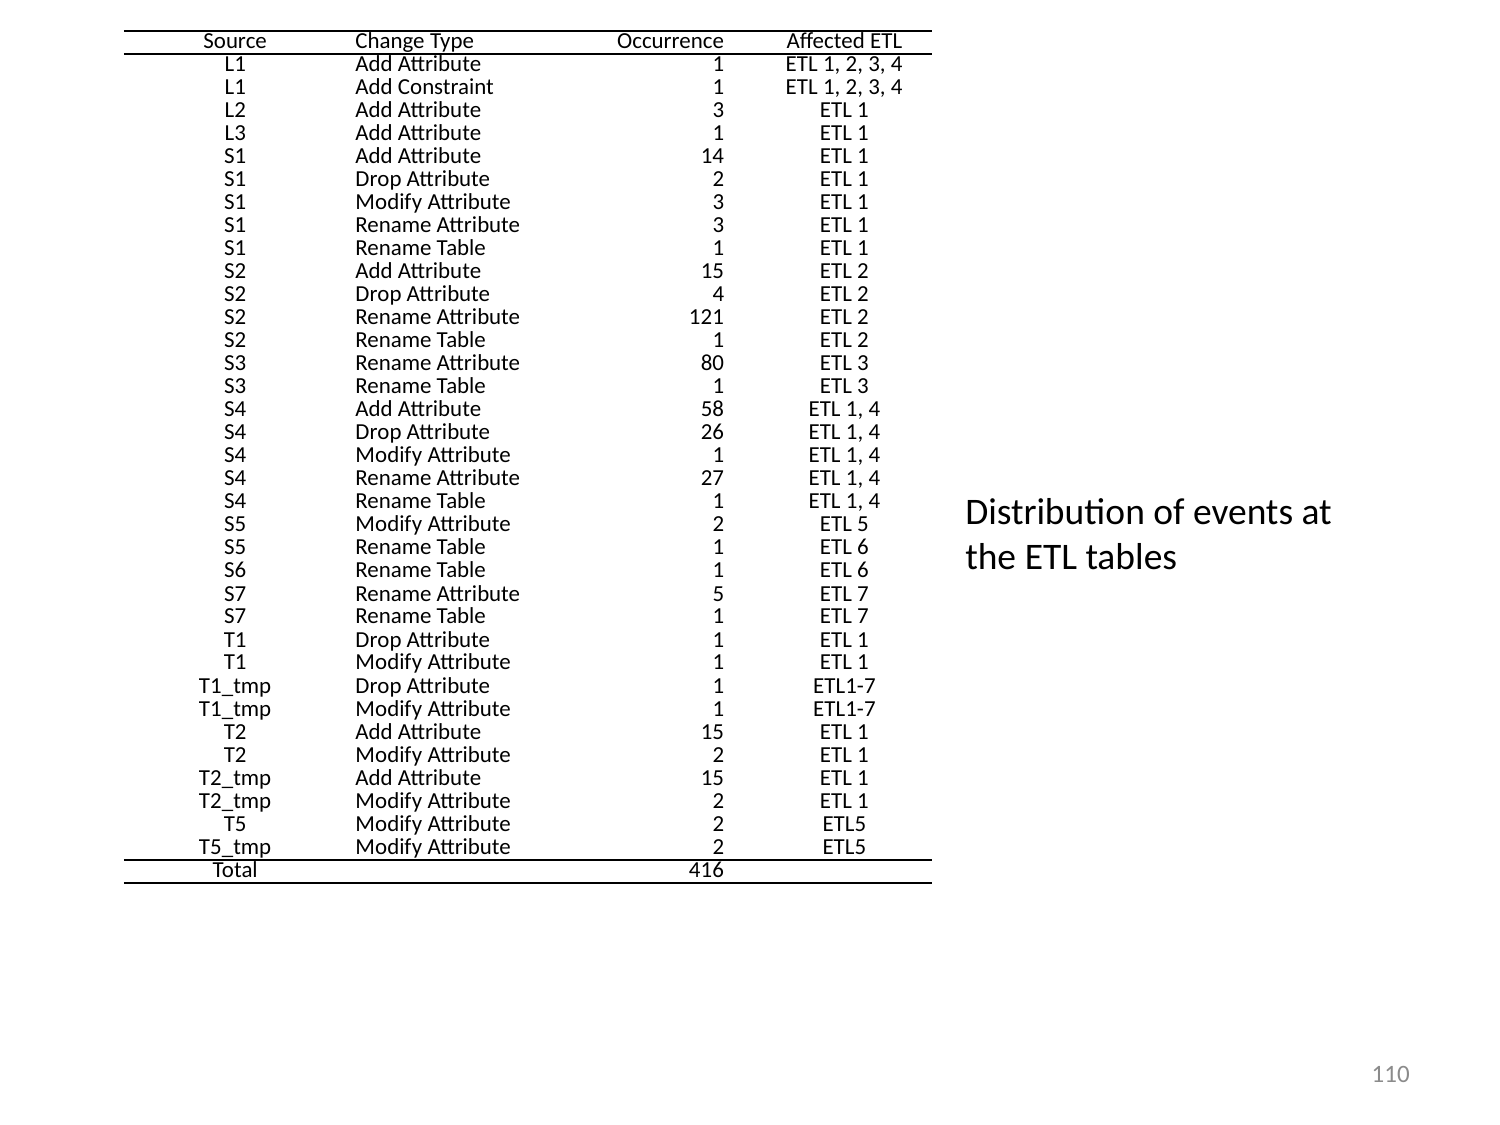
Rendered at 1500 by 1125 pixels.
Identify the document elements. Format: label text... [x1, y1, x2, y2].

table_cell ETL 1 [733, 123, 932, 146]
table_cell T2 [124, 745, 323, 768]
table_cell 1 [534, 238, 733, 261]
table_cell S6 [124, 561, 323, 584]
table_cell Drop Attribute [323, 630, 534, 653]
table_cell 15 [534, 722, 733, 745]
table_cell 1 [534, 77, 733, 100]
table_cell Rename Attribute [323, 584, 534, 607]
table_cell T2_tmp [124, 791, 323, 814]
table_cell Add Attribute [323, 399, 534, 422]
table_cell [323, 861, 534, 882]
table_cell ETL 1 [733, 169, 932, 192]
table_cell ETL 6 [733, 538, 932, 561]
table_cell ETL 3 [733, 376, 932, 399]
table_cell 2 [534, 515, 733, 538]
table_cell T1 [124, 653, 323, 676]
table_cell 3 [534, 192, 733, 215]
table_cell Add Attribute [323, 100, 534, 123]
table_cell 15 [534, 768, 733, 791]
text_box Distribution of events at the ETL tables [950, 479, 1352, 585]
table_cell ETL 1 [733, 192, 932, 215]
table_cell ETL 3 [733, 353, 932, 376]
table_cell Drop Attribute [323, 676, 534, 699]
table_cell ETL 1 [733, 745, 932, 768]
table_cell L3 [124, 123, 323, 146]
table_cell 416 [534, 861, 733, 882]
table_cell 27 [534, 469, 733, 492]
table_header Change Type [323, 32, 534, 53]
table_cell Add Attribute [323, 768, 534, 791]
table_cell S5 [124, 538, 323, 561]
table_cell ETL 5 [733, 515, 932, 538]
table_cell ETL 2 [733, 261, 932, 284]
table_cell L1 [124, 77, 323, 100]
table_cell 1 [534, 653, 733, 676]
table_cell S4 [124, 492, 323, 515]
table_cell S1 [124, 215, 323, 238]
table_cell ETL 1 [733, 791, 932, 814]
table_cell Modify Attribute [323, 192, 534, 215]
table_cell S1 [124, 146, 323, 169]
table_cell ETL 1 [733, 146, 932, 169]
table_cell 1 [534, 699, 733, 722]
table_cell ETL 1, 4 [733, 446, 932, 469]
table_cell 1 [534, 55, 733, 77]
table_cell Add Attribute [323, 55, 534, 77]
table_cell ETL 1 [733, 722, 932, 745]
table_cell Add Attribute [323, 146, 534, 169]
table_cell Rename Attribute [323, 469, 534, 492]
table_cell Modify Attribute [323, 699, 534, 722]
table_cell T2 [124, 722, 323, 745]
table_cell Rename Table [323, 492, 534, 515]
table_cell ETL1-7 [733, 699, 932, 722]
table_header Affected ETL [733, 32, 932, 53]
table_cell ETL 2 [733, 330, 932, 353]
table_cell 26 [534, 422, 733, 446]
table_cell Modify Attribute [323, 653, 534, 676]
table_cell 2 [534, 837, 733, 859]
table_cell S4 [124, 469, 323, 492]
table_cell Rename Table [323, 330, 534, 353]
table_cell S4 [124, 422, 323, 446]
table_cell ETL 7 [733, 584, 932, 607]
table_cell S1 [124, 192, 323, 215]
table_cell Rename Attribute [323, 307, 534, 330]
table_header Occurrence [534, 32, 733, 53]
table_cell ETL1-7 [733, 676, 932, 699]
table_cell Add Attribute [323, 261, 534, 284]
table_cell Modify Attribute [323, 515, 534, 538]
table_cell 80 [534, 353, 733, 376]
table_cell S5 [124, 515, 323, 538]
table_cell S1 [124, 238, 323, 261]
table_cell 1 [534, 492, 733, 515]
table_cell 5 [534, 584, 733, 607]
table_cell ETL 1, 2, 3, 4 [733, 55, 932, 77]
table_cell ETL5 [733, 837, 932, 859]
table_cell S7 [124, 607, 323, 630]
table_cell T1_tmp [124, 699, 323, 722]
table_cell S2 [124, 261, 323, 284]
table_cell Modify Attribute [323, 446, 534, 469]
table_cell ETL 1 [733, 100, 932, 123]
table_cell 1 [534, 561, 733, 584]
table_cell L1 [124, 55, 323, 77]
table_cell T2_tmp [124, 768, 323, 791]
table_cell ETL 1, 2, 3, 4 [733, 77, 932, 100]
table_cell ETL 1, 4 [733, 492, 932, 515]
table_cell S4 [124, 446, 323, 469]
table_cell 1 [534, 538, 733, 561]
table_cell Total [124, 861, 323, 882]
table_cell 2 [534, 791, 733, 814]
table_cell L2 [124, 100, 323, 123]
table_cell T1_tmp [124, 676, 323, 699]
table_cell 58 [534, 399, 733, 422]
table_cell ETL 1, 4 [733, 399, 932, 422]
table_cell S2 [124, 307, 323, 330]
table_cell T5_tmp [124, 837, 323, 859]
table_cell Modify Attribute [323, 814, 534, 837]
table_cell 14 [534, 146, 733, 169]
slide_number 110 [1074, 1042, 1425, 1103]
table_cell 1 [534, 330, 733, 353]
table_cell ETL 1 [733, 630, 932, 653]
table_cell Modify Attribute [323, 837, 534, 859]
table_cell ETL 1, 4 [733, 469, 932, 492]
table_cell 1 [534, 123, 733, 146]
table_cell ETL 2 [733, 284, 932, 307]
table_cell Modify Attribute [323, 745, 534, 768]
table_cell Rename Table [323, 607, 534, 630]
table_cell Rename Attribute [323, 353, 534, 376]
table_cell Rename Table [323, 238, 534, 261]
table_cell 1 [534, 446, 733, 469]
table_cell 3 [534, 215, 733, 238]
table_cell S1 [124, 169, 323, 192]
table_cell 15 [534, 261, 733, 284]
table_cell T1 [124, 630, 323, 653]
table_cell T5 [124, 814, 323, 837]
table_cell 4 [534, 284, 733, 307]
table_cell Rename Table [323, 538, 534, 561]
table_cell 1 [534, 676, 733, 699]
table_cell Add Attribute [323, 123, 534, 146]
table_cell ETL 2 [733, 307, 932, 330]
table_cell 1 [534, 630, 733, 653]
table_cell 2 [534, 169, 733, 192]
table_cell Drop Attribute [323, 284, 534, 307]
table_cell ETL 1 [733, 768, 932, 791]
table_cell ETL 1, 4 [733, 422, 932, 446]
table_cell ETL 7 [733, 607, 932, 630]
table_cell 121 [534, 307, 733, 330]
table_cell ETL 1 [733, 215, 932, 238]
table_cell ETL 6 [733, 561, 932, 584]
table_cell Rename Table [323, 376, 534, 399]
table_cell 2 [534, 745, 733, 768]
table_cell S2 [124, 284, 323, 307]
table_cell [733, 861, 932, 882]
table_cell S4 [124, 399, 323, 422]
table_cell ETL5 [733, 814, 932, 837]
table_cell S2 [124, 330, 323, 353]
table_cell Drop Attribute [323, 422, 534, 446]
table_cell 2 [534, 814, 733, 837]
table_header Source [124, 32, 323, 53]
table_cell Rename Attribute [323, 215, 534, 238]
table_cell 1 [534, 376, 733, 399]
table_cell S3 [124, 353, 323, 376]
table_cell S3 [124, 376, 323, 399]
table_cell Add Constraint [323, 77, 534, 100]
table_cell ETL 1 [733, 653, 932, 676]
table_cell Drop Attribute [323, 169, 534, 192]
table_cell Add Attribute [323, 722, 534, 745]
table_cell S7 [124, 584, 323, 607]
table_cell 3 [534, 100, 733, 123]
table_cell Rename Table [323, 561, 534, 584]
table_cell ETL 1 [733, 238, 932, 261]
table_cell Modify Attribute [323, 791, 534, 814]
table_cell 1 [534, 607, 733, 630]
